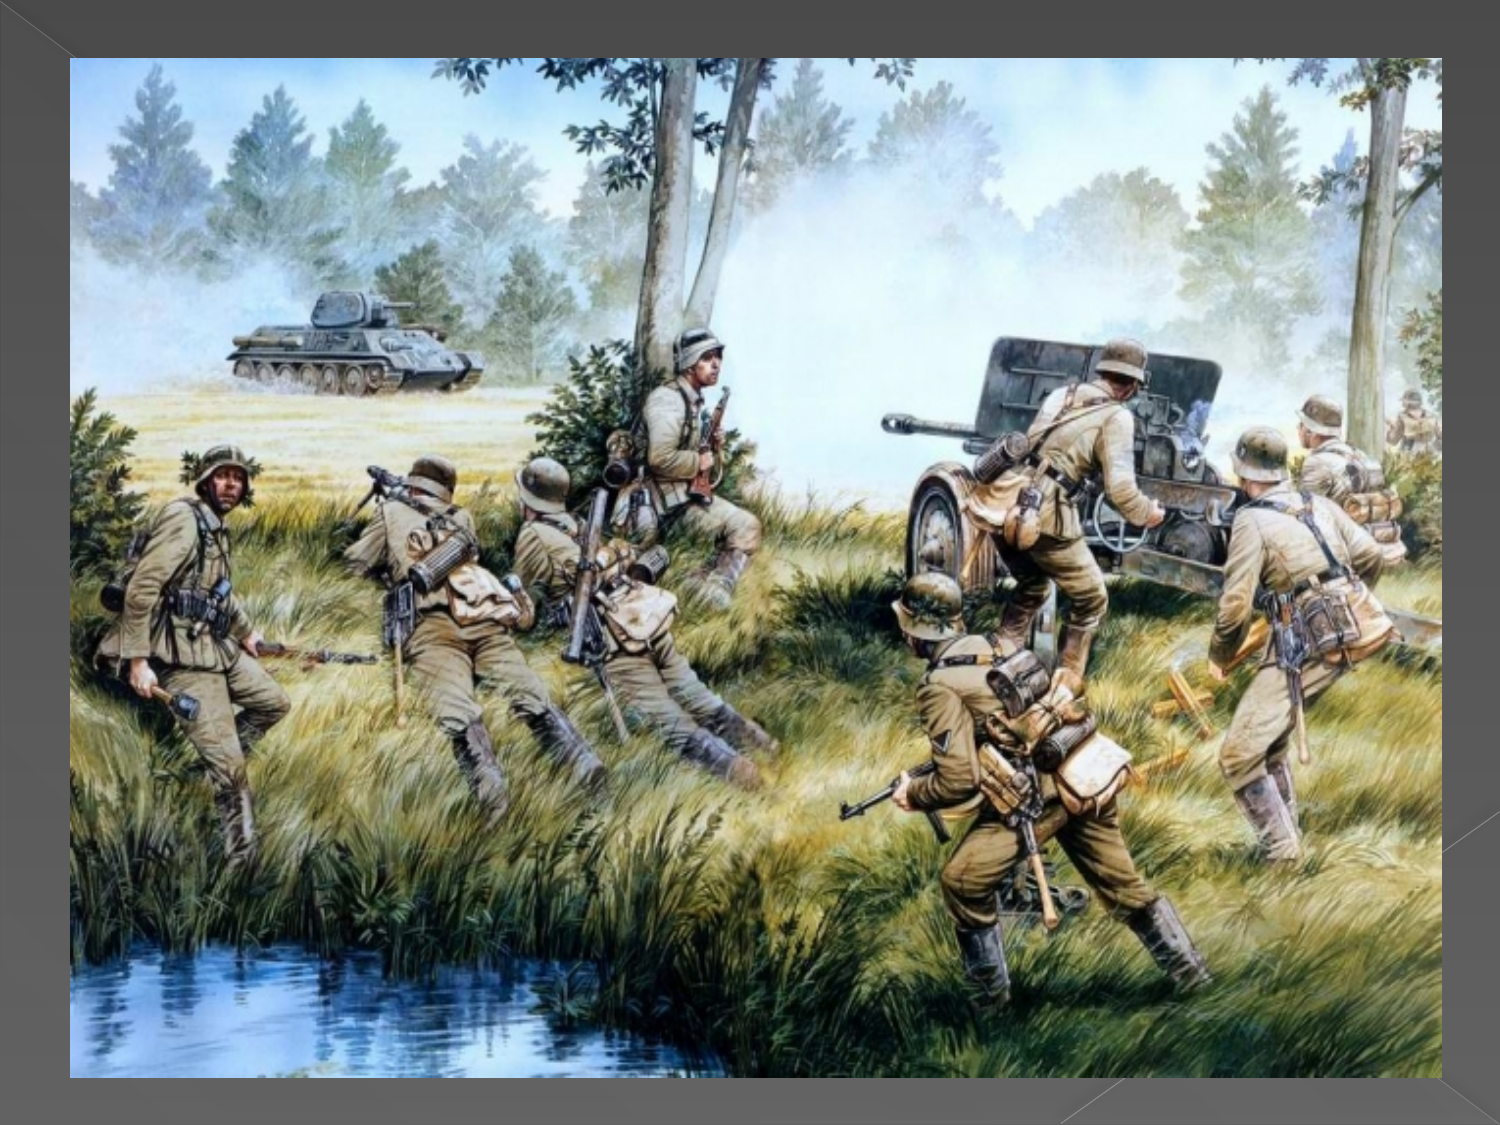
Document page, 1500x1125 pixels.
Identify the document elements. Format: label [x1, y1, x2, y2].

picture [70, 58, 1442, 1079]
